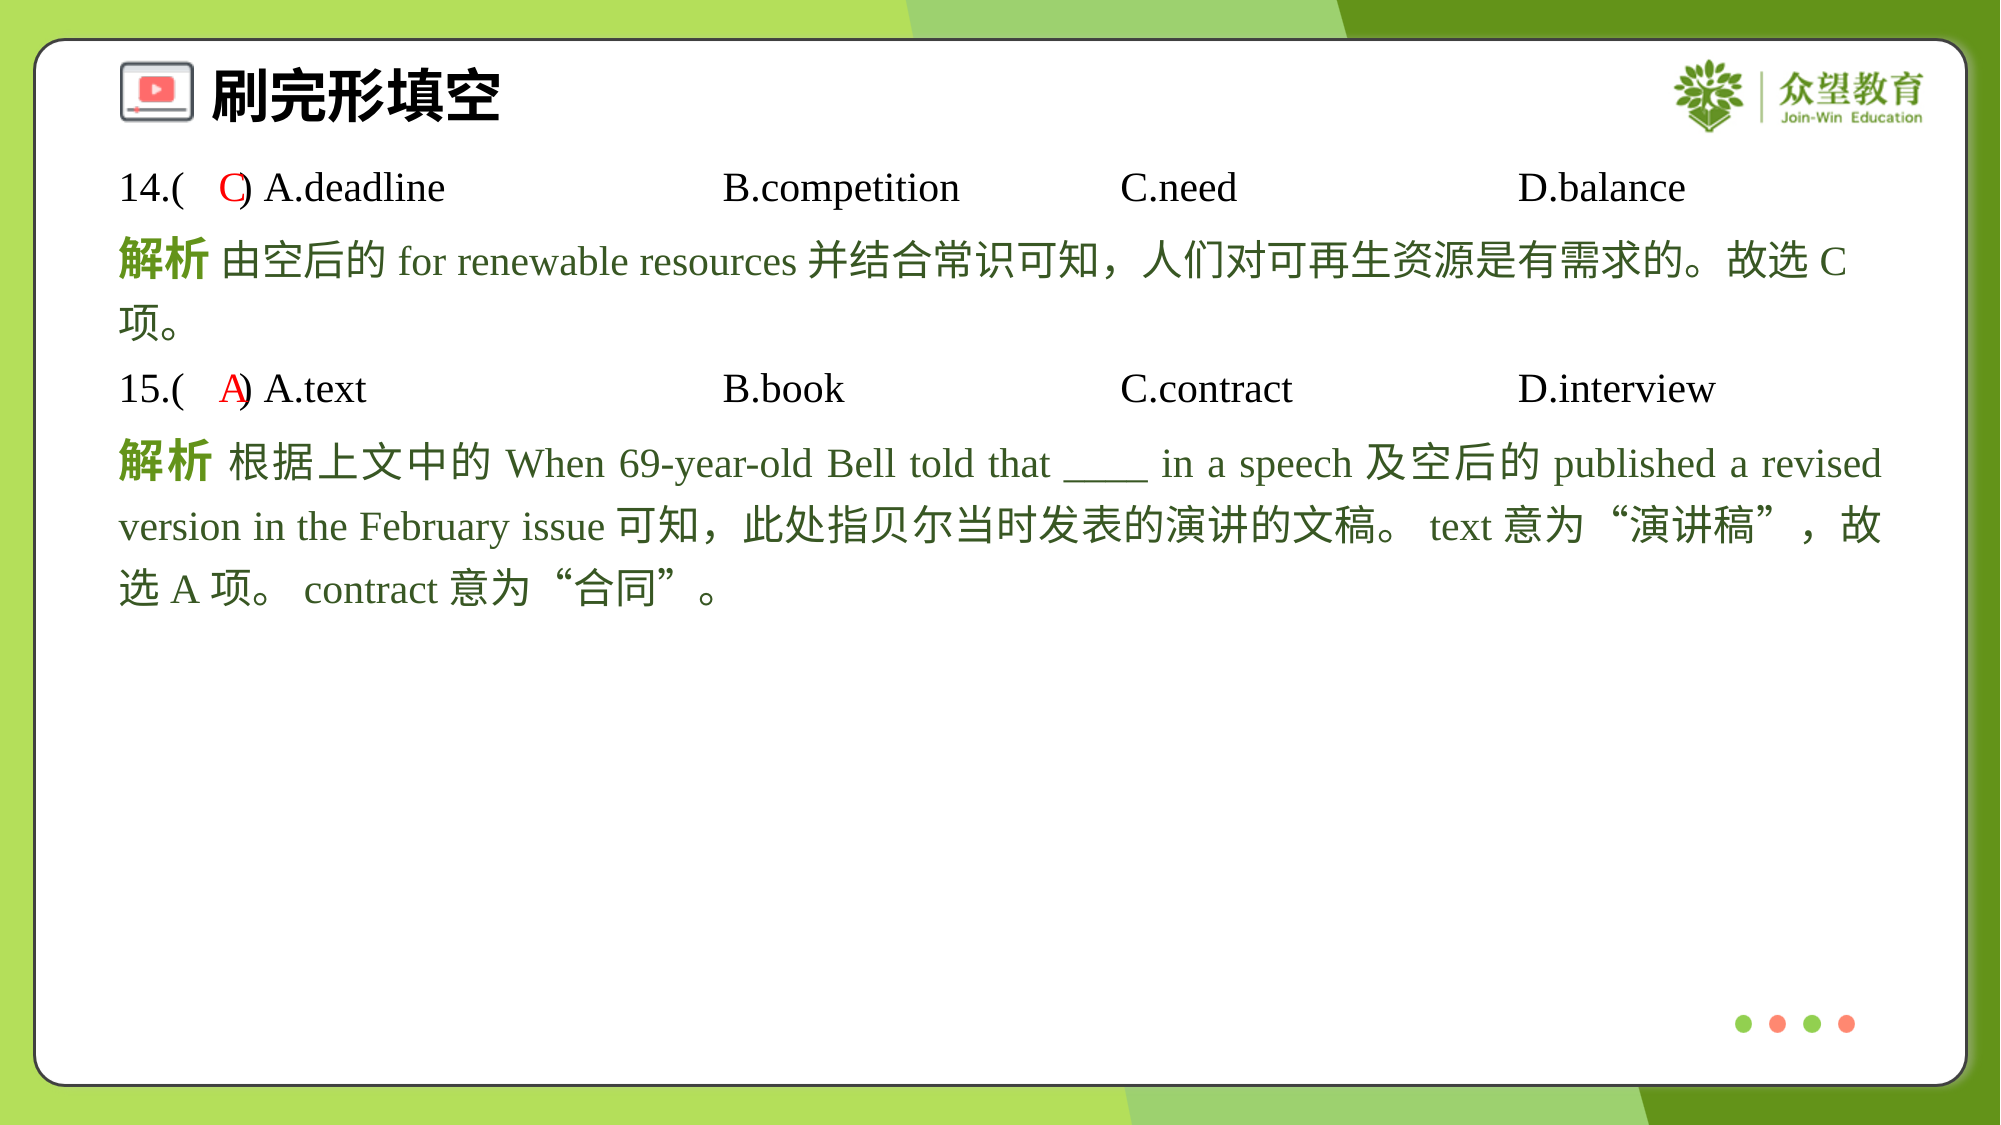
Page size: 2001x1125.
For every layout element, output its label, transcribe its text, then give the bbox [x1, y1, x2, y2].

text_box 14.( ) A.deadline B.competition C.need D.balance [252, 146, 1883, 204]
text_box C [213, 146, 252, 205]
text_box A [213, 348, 254, 406]
text_box 15.( ) A.text B.book C.contract D.interview [254, 348, 1883, 406]
text_box 14.( ) A.deadline B.competition C.need D.balance [118, 146, 213, 204]
text_box 15.( ) A.text B.book C.contract D.interview [118, 348, 213, 406]
text_box 解析 由空后的for renewable resources并结合常识可知，人们对可再生资源是有需求的。故选C项。 [118, 215, 1883, 343]
text_box 解析 根据上文中的When 69-year-old Bell told that ____ in a speech及空后的published a revised version in the February issue可知，此处指贝尔当时发表的演讲的文稿。text意为“演讲稿”，故选A项。contract意为“合同”。 [118, 417, 1883, 607]
picture [0, 0, 2000, 1125]
